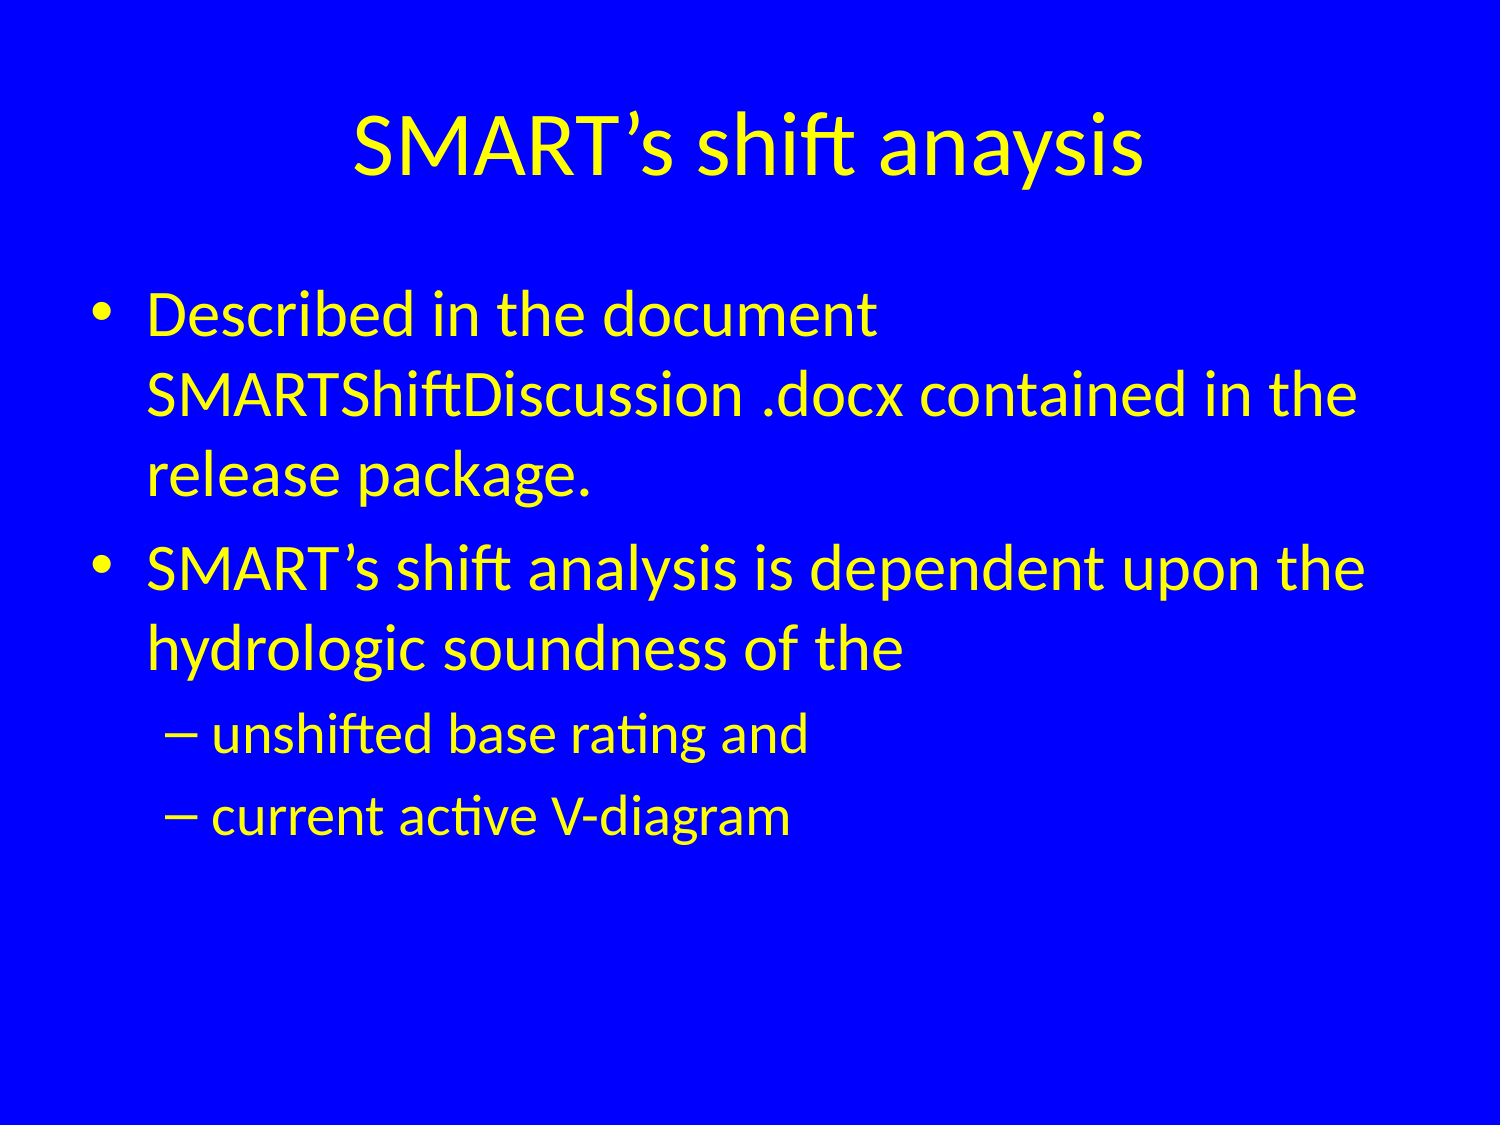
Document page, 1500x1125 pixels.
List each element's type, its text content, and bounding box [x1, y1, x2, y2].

title SMART’s shift anaysis [75, 45, 1425, 233]
list Described in the document SMARTShiftDiscussion .docx contained in the release package. SMART’s shift analysis is dependent upon the hydrologic soundness of the unshifted base rating and current active V-diagram [75, 262, 1425, 1005]
